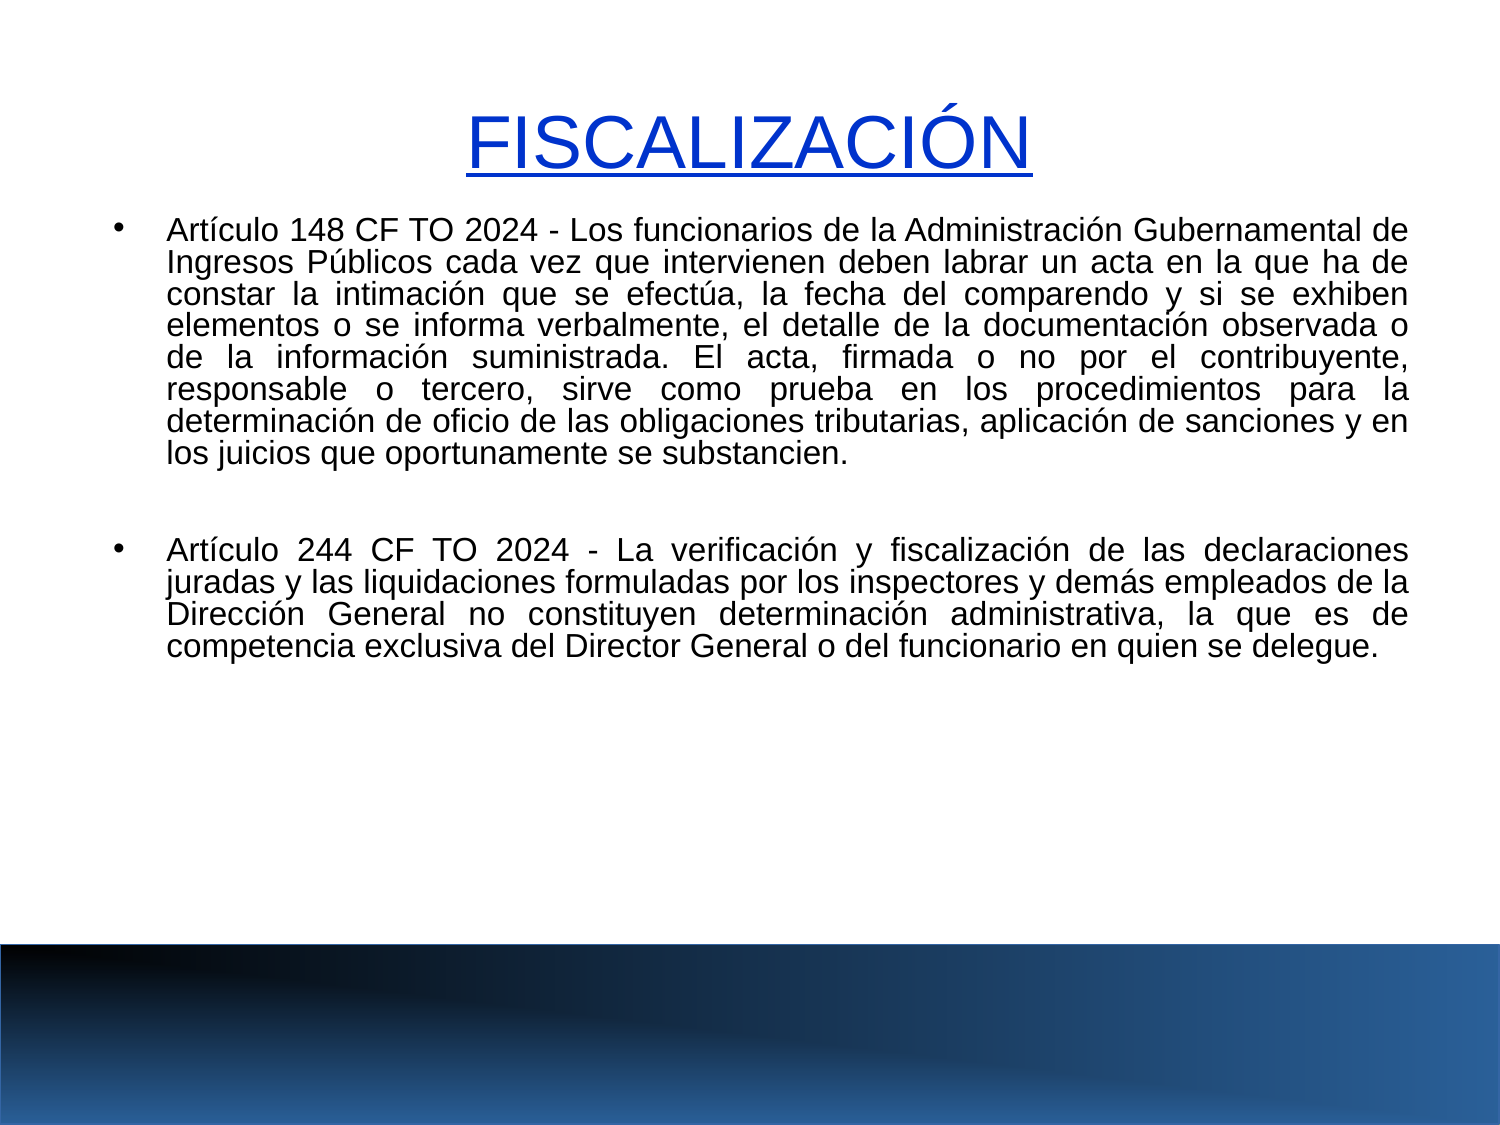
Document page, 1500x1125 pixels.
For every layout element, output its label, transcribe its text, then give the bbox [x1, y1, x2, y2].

text_box Artículo 148 CF TO 2024 - Los funcionarios de la Administración Gubernamental de Ingresos Públicos cada vez que intervienen deben labrar un acta en la que ha de constar la intimación que se efectúa, la fecha del comparendo y si se exhiben elementos o se informa verbalmente, el detalle de la documentación observada o de la información suministrada. El acta, firmada o no por el contribuyente, responsable o tercero, sirve como prueba en los procedimientos para la determinación de oficio de las obligaciones tributarias, aplicación de sanciones y en los juicios que oportunamente se substancien. Artículo 244 CF TO 2024 - La verificación y fiscalización de las declaraciones juradas y las liquidaciones formuladas por los inspectores y demás empleados de la Dirección General no constituyen determinación administrativa, la que es de competencia exclusiva del Director General o del funcionario en quien se delegue. [76, 208, 1426, 940]
text_box FISCALIZACIÓN [74, 45, 1425, 232]
picture [0, 0, 1500, 944]
text_box [0, 944, 1500, 1125]
